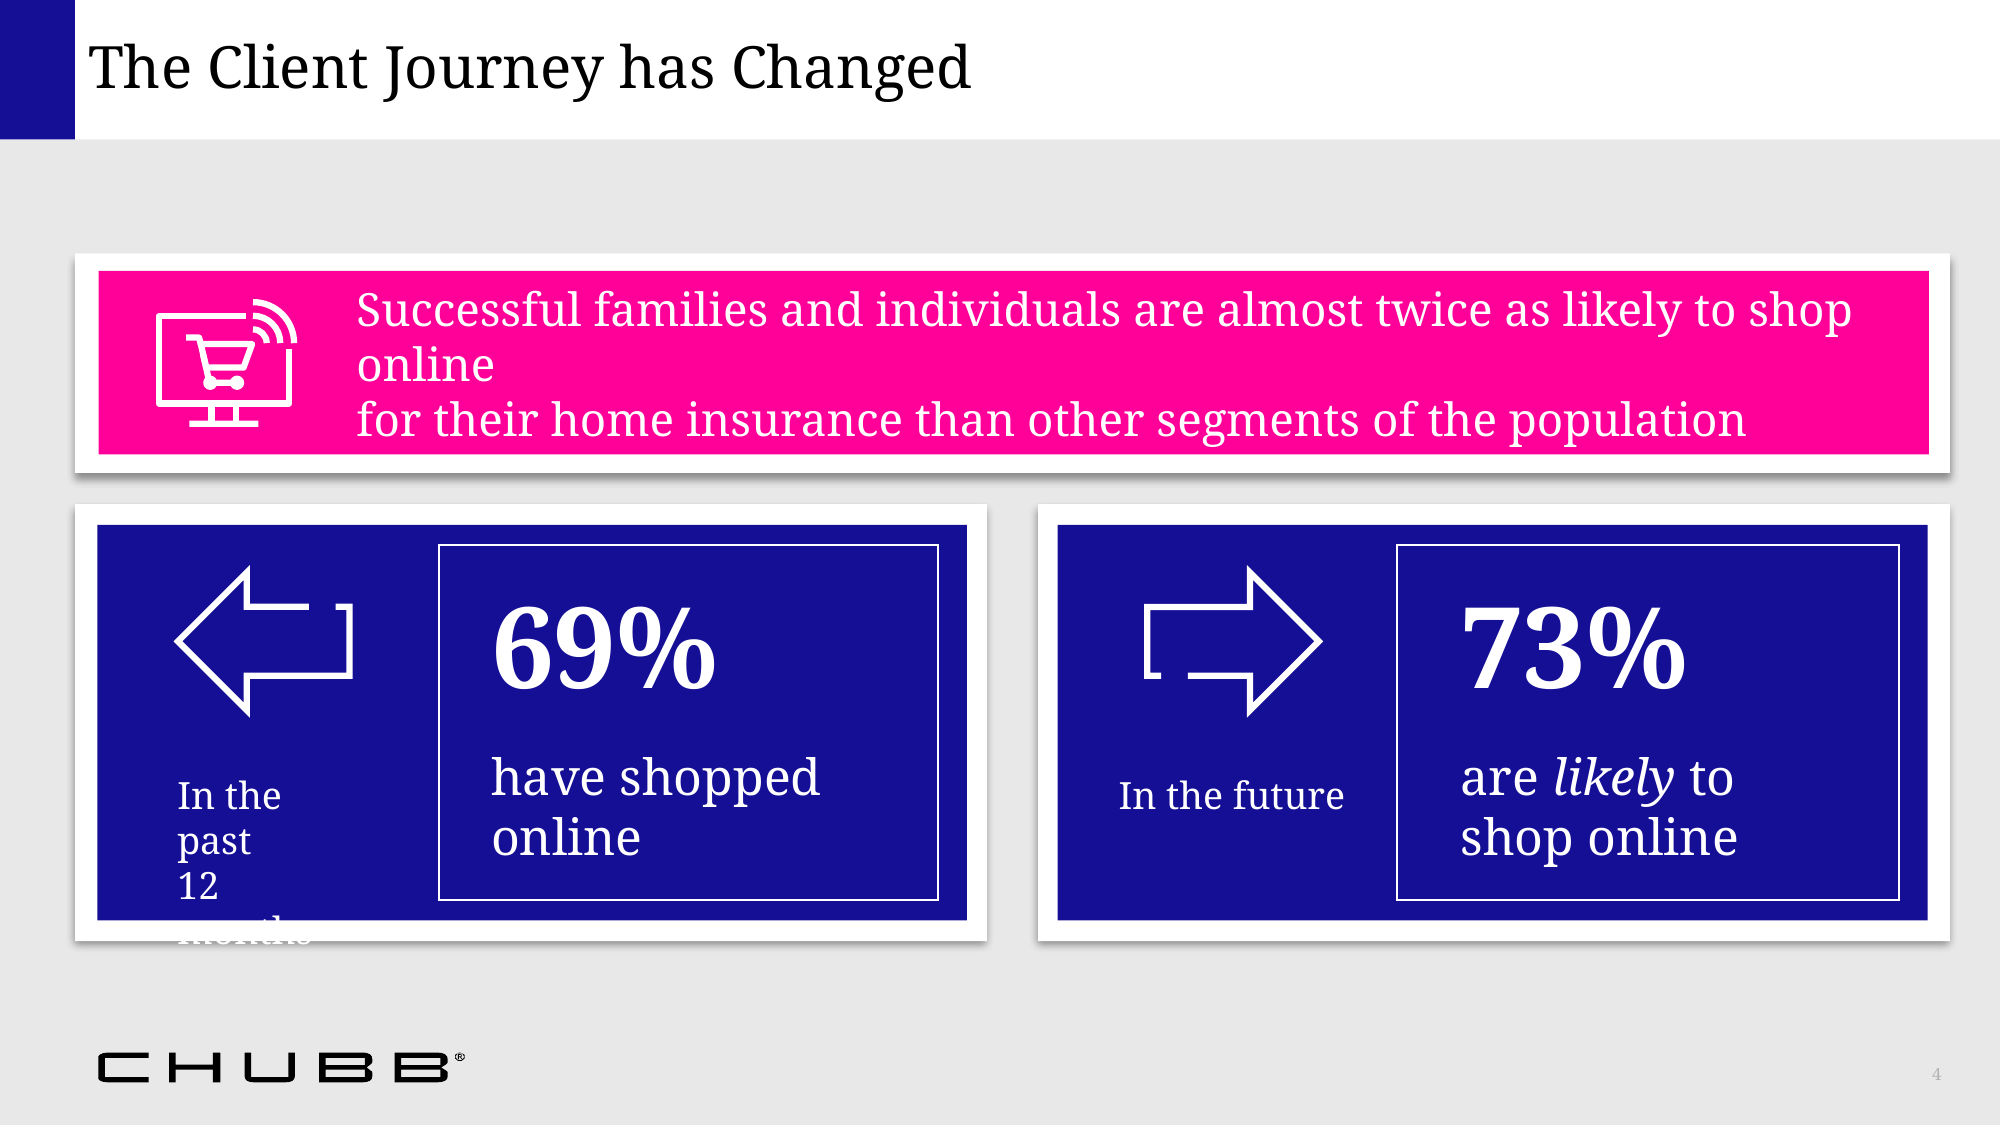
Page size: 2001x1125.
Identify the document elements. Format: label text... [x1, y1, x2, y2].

text_box [74, 253, 1950, 473]
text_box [158, 302, 295, 424]
text_box [75, 504, 987, 942]
text_box [1397, 545, 1899, 901]
slide_number 4 [1849, 1033, 1957, 1094]
text_box [1038, 504, 1950, 942]
text_box In the past 12 months [177, 772, 361, 953]
text_box have shopped online [490, 745, 915, 866]
text_box [1057, 524, 1929, 921]
text_box 73% [1460, 576, 1696, 712]
text_box Successful families and individuals are almost twice as likely to shop online for their home insurance than other segments of the population [98, 270, 1930, 455]
text_box In the future [1118, 772, 1348, 818]
text_box are likely to shop online [1460, 745, 1885, 866]
title The Client Journey has Changed [73, 14, 1863, 126]
text_box [176, 570, 351, 713]
text_box [1146, 570, 1321, 713]
text_box [96, 524, 968, 921]
text_box [438, 545, 938, 901]
text_box 69% [490, 576, 786, 712]
